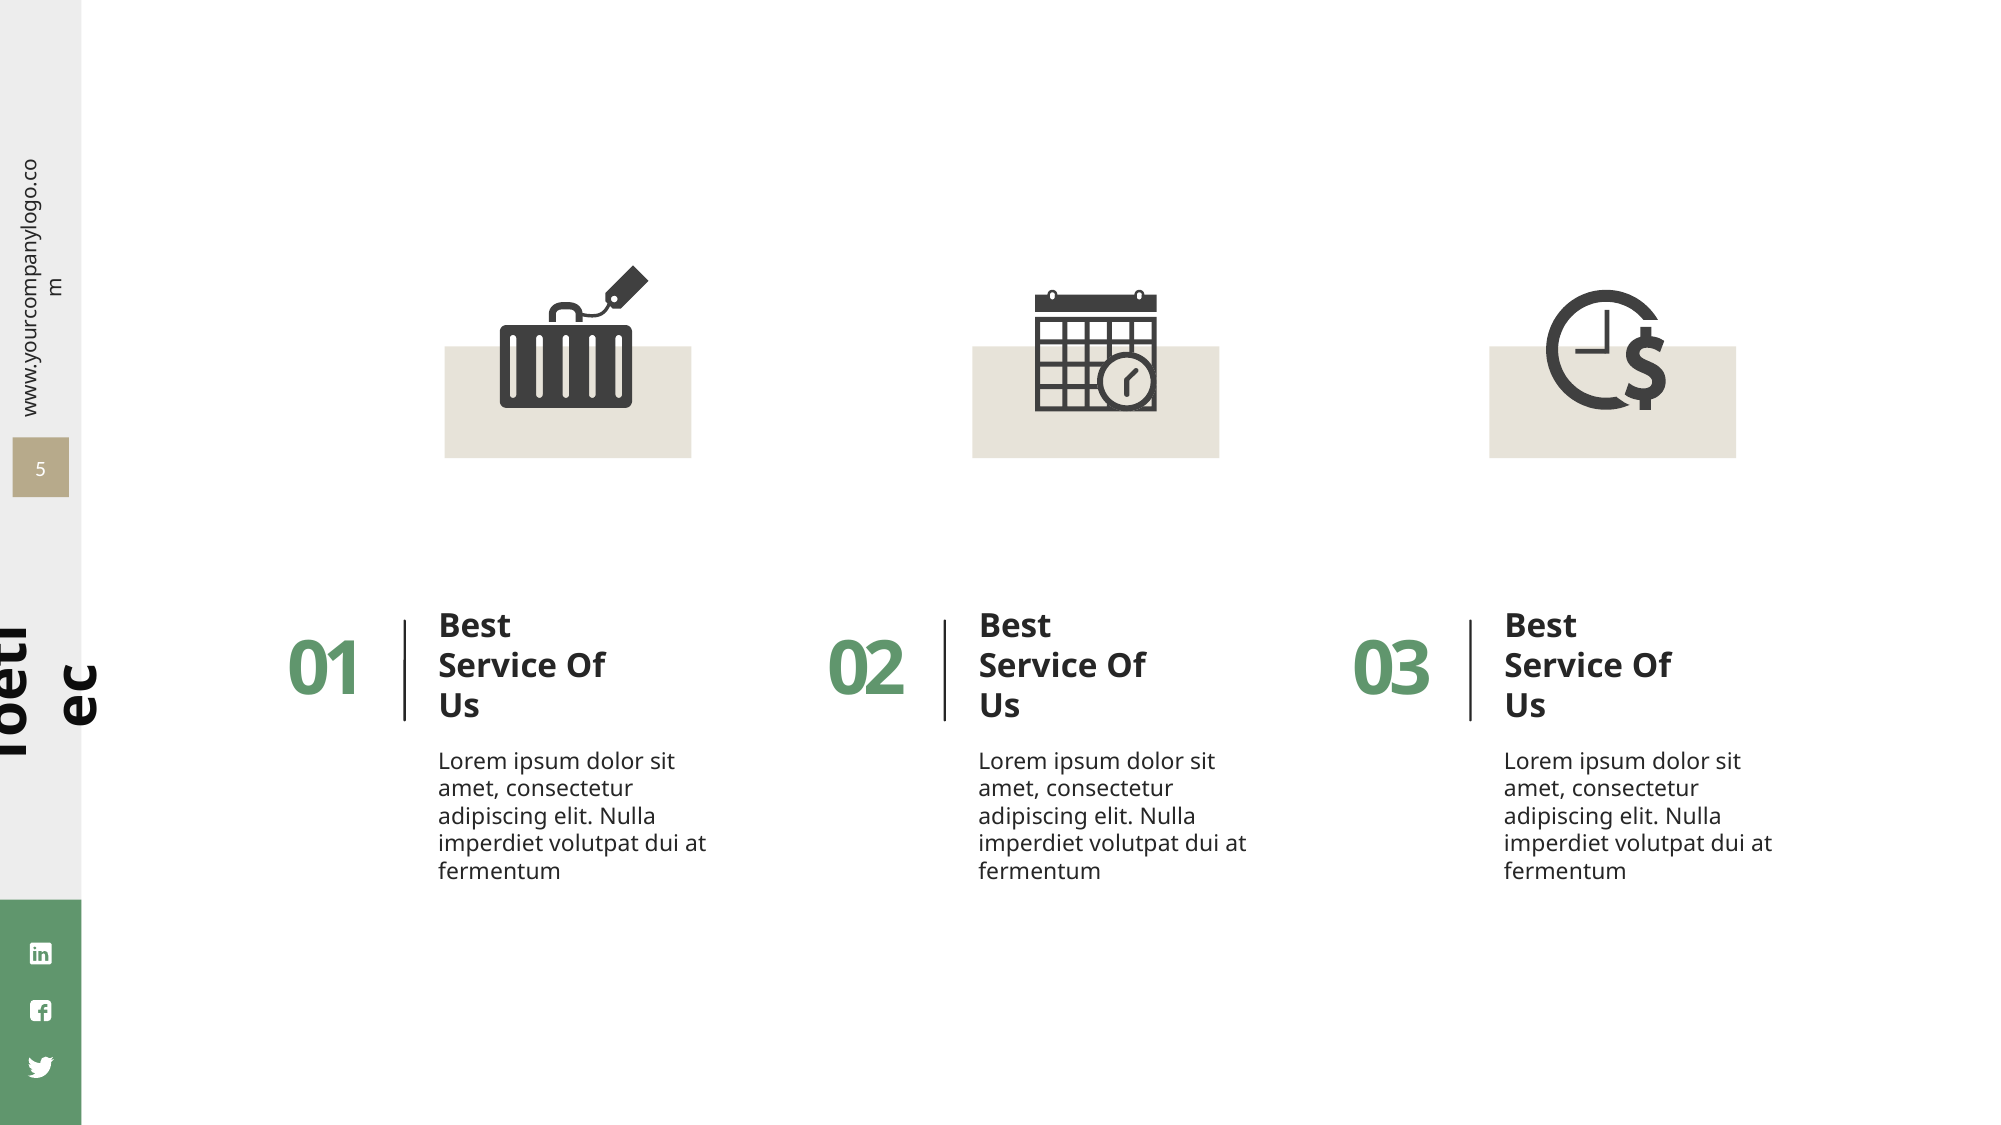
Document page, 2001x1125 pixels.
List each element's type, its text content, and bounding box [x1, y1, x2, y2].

text_box Lorem ipsum dolor sit amet, consectetur adipiscing elit. Nulla imperdiet volutpat dui at fermentum [423, 739, 738, 892]
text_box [499, 265, 649, 408]
text_box [444, 345, 692, 459]
text_box Best Service Of Us [423, 602, 651, 727]
text_box 03 [1331, 608, 1454, 733]
text_box Lorem ipsum dolor sit amet, consectetur adipiscing elit. Nulla imperdiet volutpat dui at fermentum [1489, 739, 1804, 892]
text_box 01 [265, 608, 388, 733]
text_box [942, 618, 947, 723]
text_box Best Service Of Us [1489, 602, 1717, 727]
text_box [971, 345, 1220, 459]
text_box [1546, 289, 1666, 410]
text_box Lorem ipsum dolor sit amet, consectetur adipiscing elit. Nulla imperdiet volutpat dui at fermentum [963, 739, 1278, 892]
text_box Best Service Of Us [963, 602, 1191, 727]
text_box [402, 618, 407, 723]
text_box [1488, 345, 1737, 459]
text_box 02 [806, 608, 929, 733]
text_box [1035, 289, 1157, 412]
slide_number 5 [12, 437, 69, 498]
text_box [1468, 618, 1473, 723]
